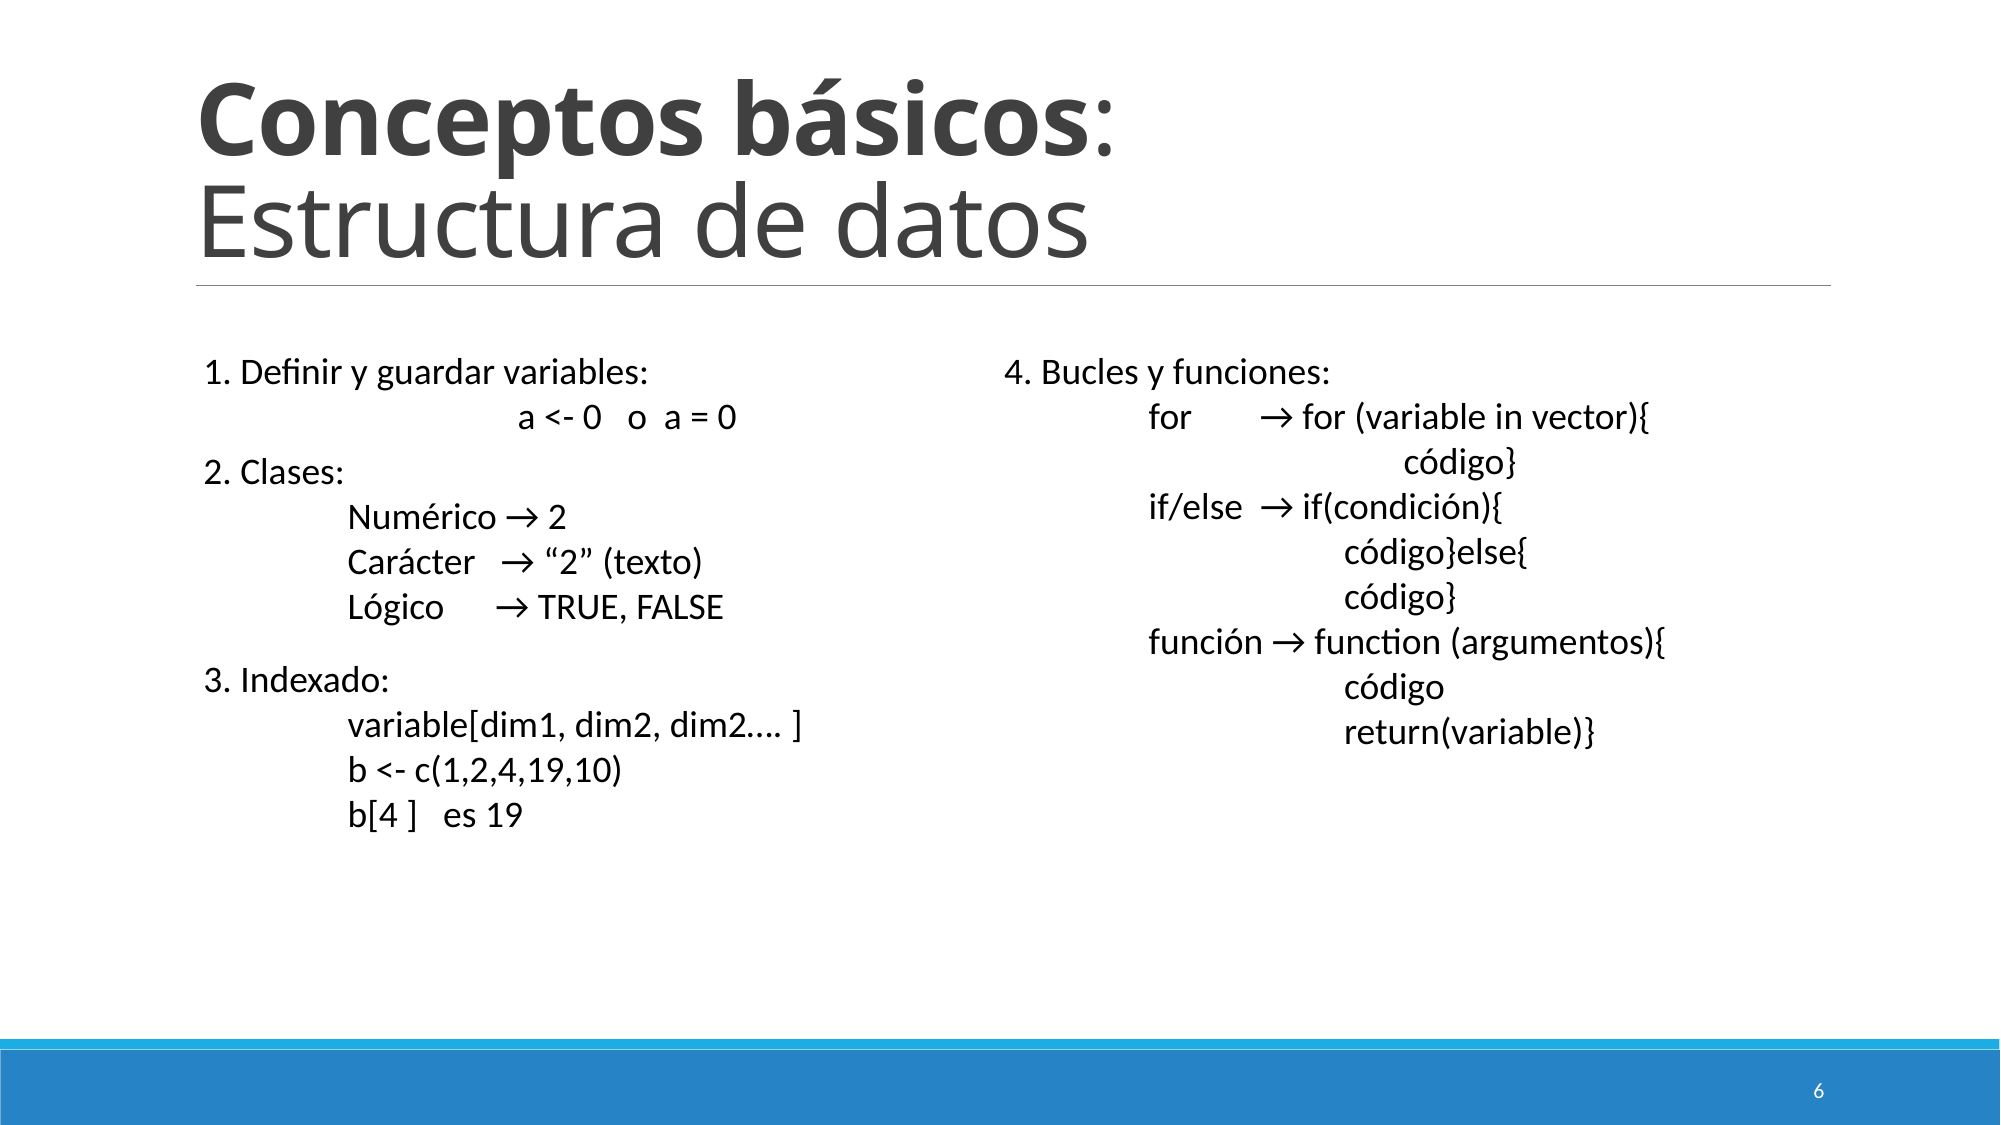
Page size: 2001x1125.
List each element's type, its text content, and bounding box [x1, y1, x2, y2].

text_box 1. Definir y guardar variables: a <- 0 o a = 0 [180, 339, 980, 439]
text_box 4. Bucles y funciones: for → for (variable in vector){ código} if/else → if(condición){ código}else{ código} función → function (argumentos){ código return(variable)} [980, 339, 1981, 805]
text_box 2. Clases: Numérico → 2 Carácter → “2” (texto) Lógico → TRUE, FALSE [180, 439, 1180, 647]
title Conceptos básicos: Estructura de datos [180, 47, 1830, 285]
text_box 3. Indexado: variable[dim1, dim2, dim2…. ] b <- c(1,2,4,19,10) b[4 ] es 19 [180, 647, 1180, 842]
slide_number 6 [1624, 1059, 1840, 1120]
